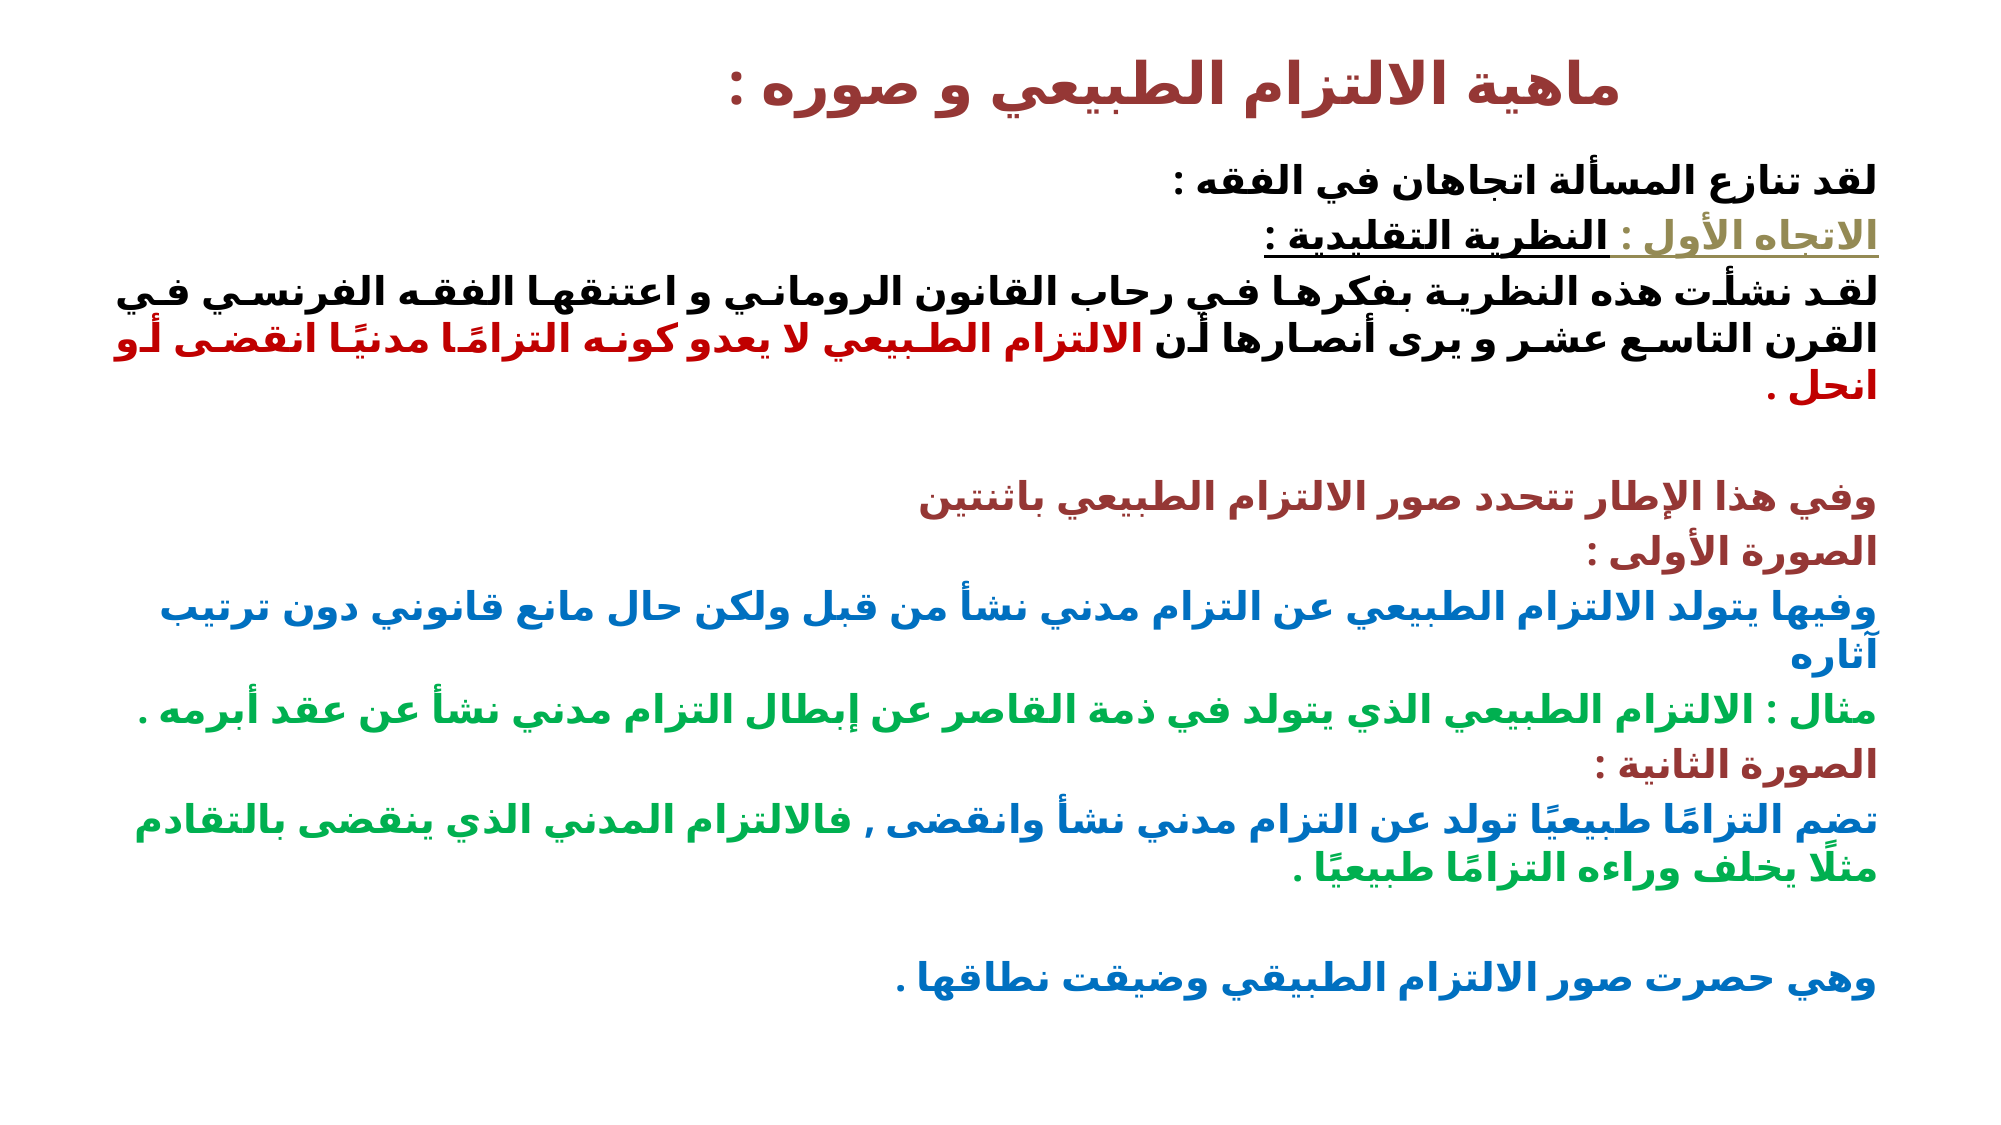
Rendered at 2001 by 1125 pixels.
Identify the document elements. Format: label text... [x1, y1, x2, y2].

subtitle لقد تنازع المسألة اتجاهان في الفقه : الاتجاه الأول : النظرية التقليدية : لقد نشأت هذه النظرية بفكرها في رحاب القانون الروماني و اعتنقها الفقه الفرنسي في القرن التاسع عشر و يرى أنصارها أن الالتزام الطبيعي لا يعدو كونه التزامًا مدنيًا انقضى أو انحل . وفي هذا الإطار تتحدد صور الالتزام الطبيعي باثنتين الصورة الأولى : وفيها يتولد الالتزام الطبيعي عن التزام مدني نشأ من قبل ولكن حال مانع قانوني دون ترتيب آثاره مثال : الالتزام الطبيعي الذي يتولد في ذمة القاصر عن إبطال التزام مدني نشأ عن عقد أبرمه . الصورة الثانية : تضم التزامًا طبيعيًا تولد عن التزام مدني نشأ وانقضى , فالالتزام المدني الذي ينقضى بالتقادم مثلًا يخلف وراءه التزامًا طبيعيًا . وهي حصرت صور الالتزام الطبيقي وضيقت نطاقها . [100, 147, 1895, 1053]
title ماهية الالتزام الطبيعي و صوره : [362, 32, 1638, 131]
